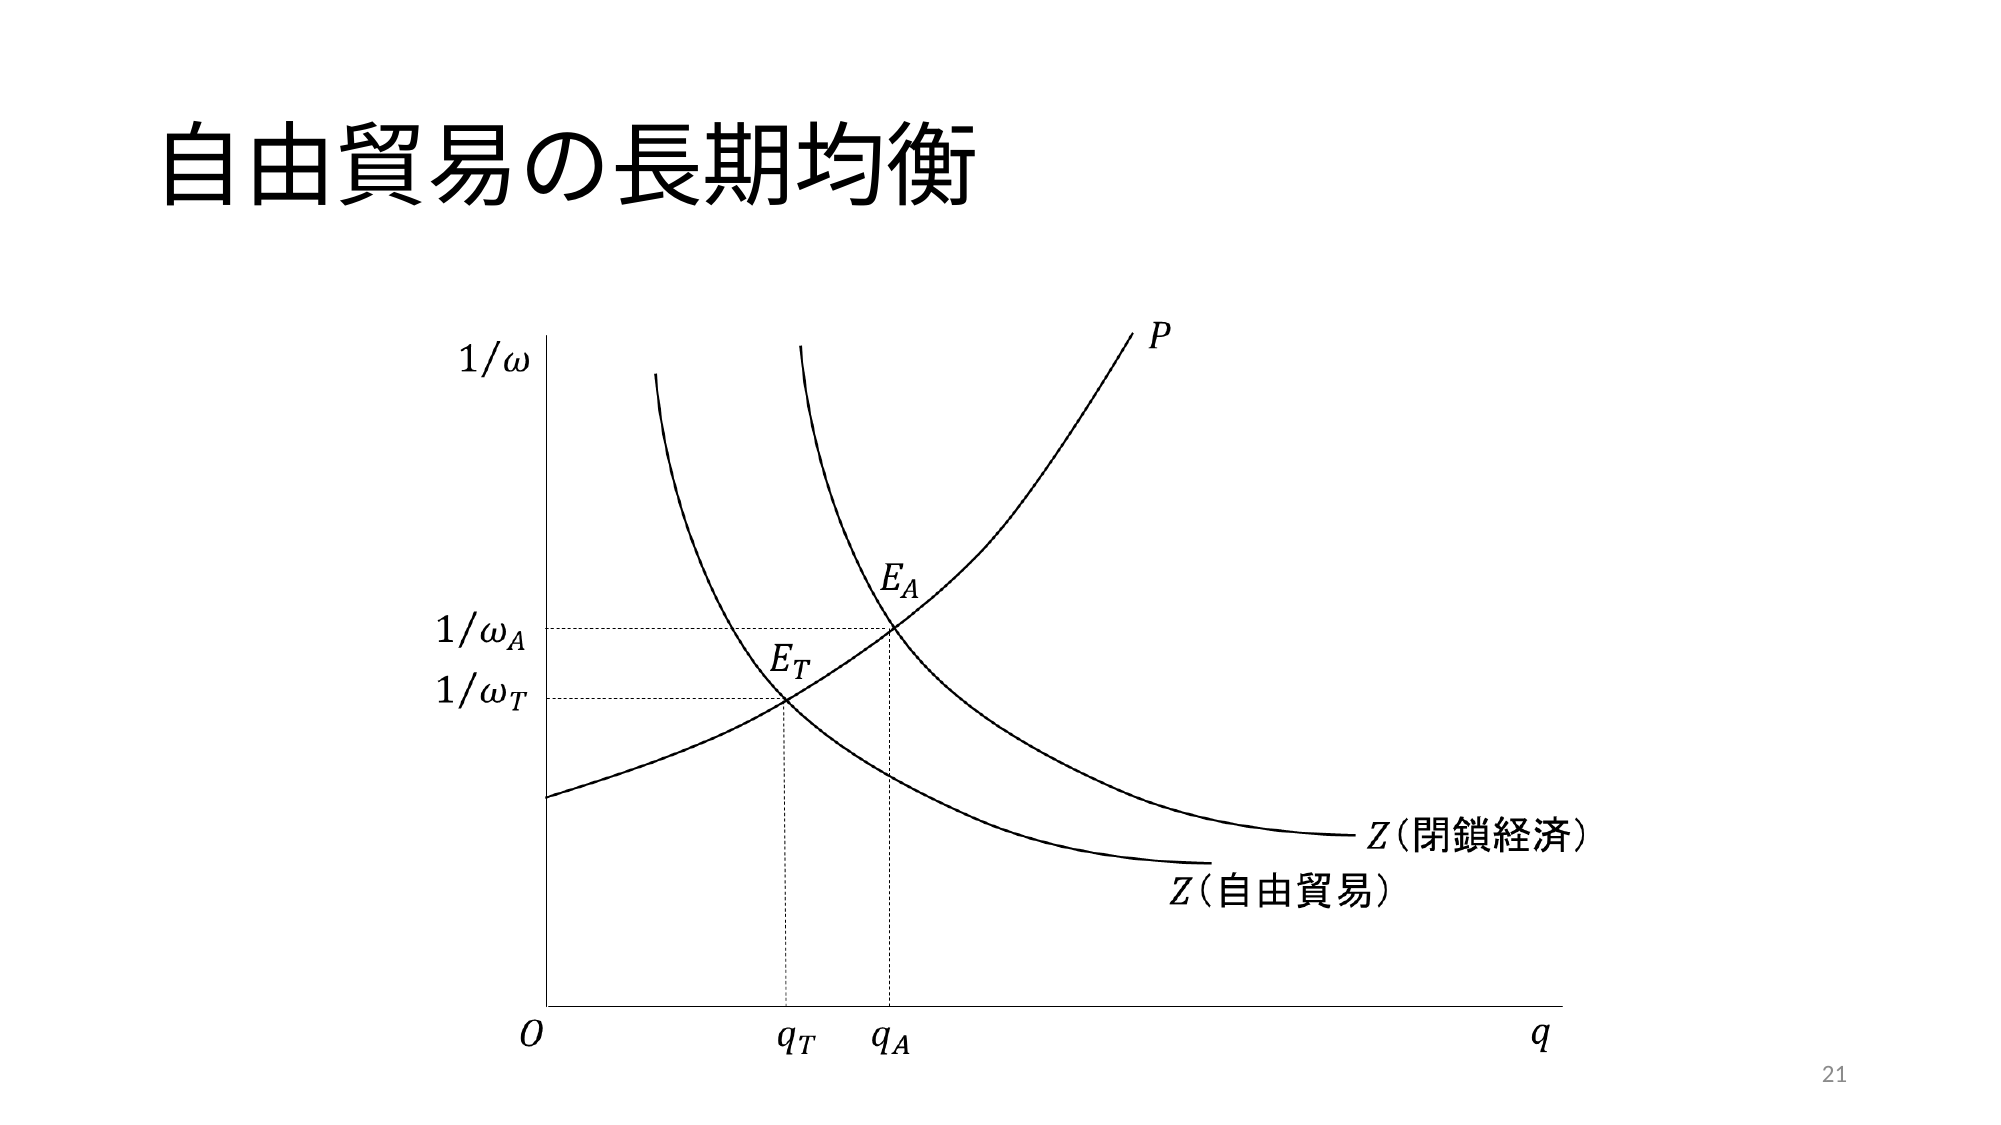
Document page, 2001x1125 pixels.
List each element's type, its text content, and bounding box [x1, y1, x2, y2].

slide_number 21 [1412, 1042, 1863, 1103]
title 自由貿易の長期均衡 [137, 59, 1863, 278]
picture [384, 251, 1616, 1069]
